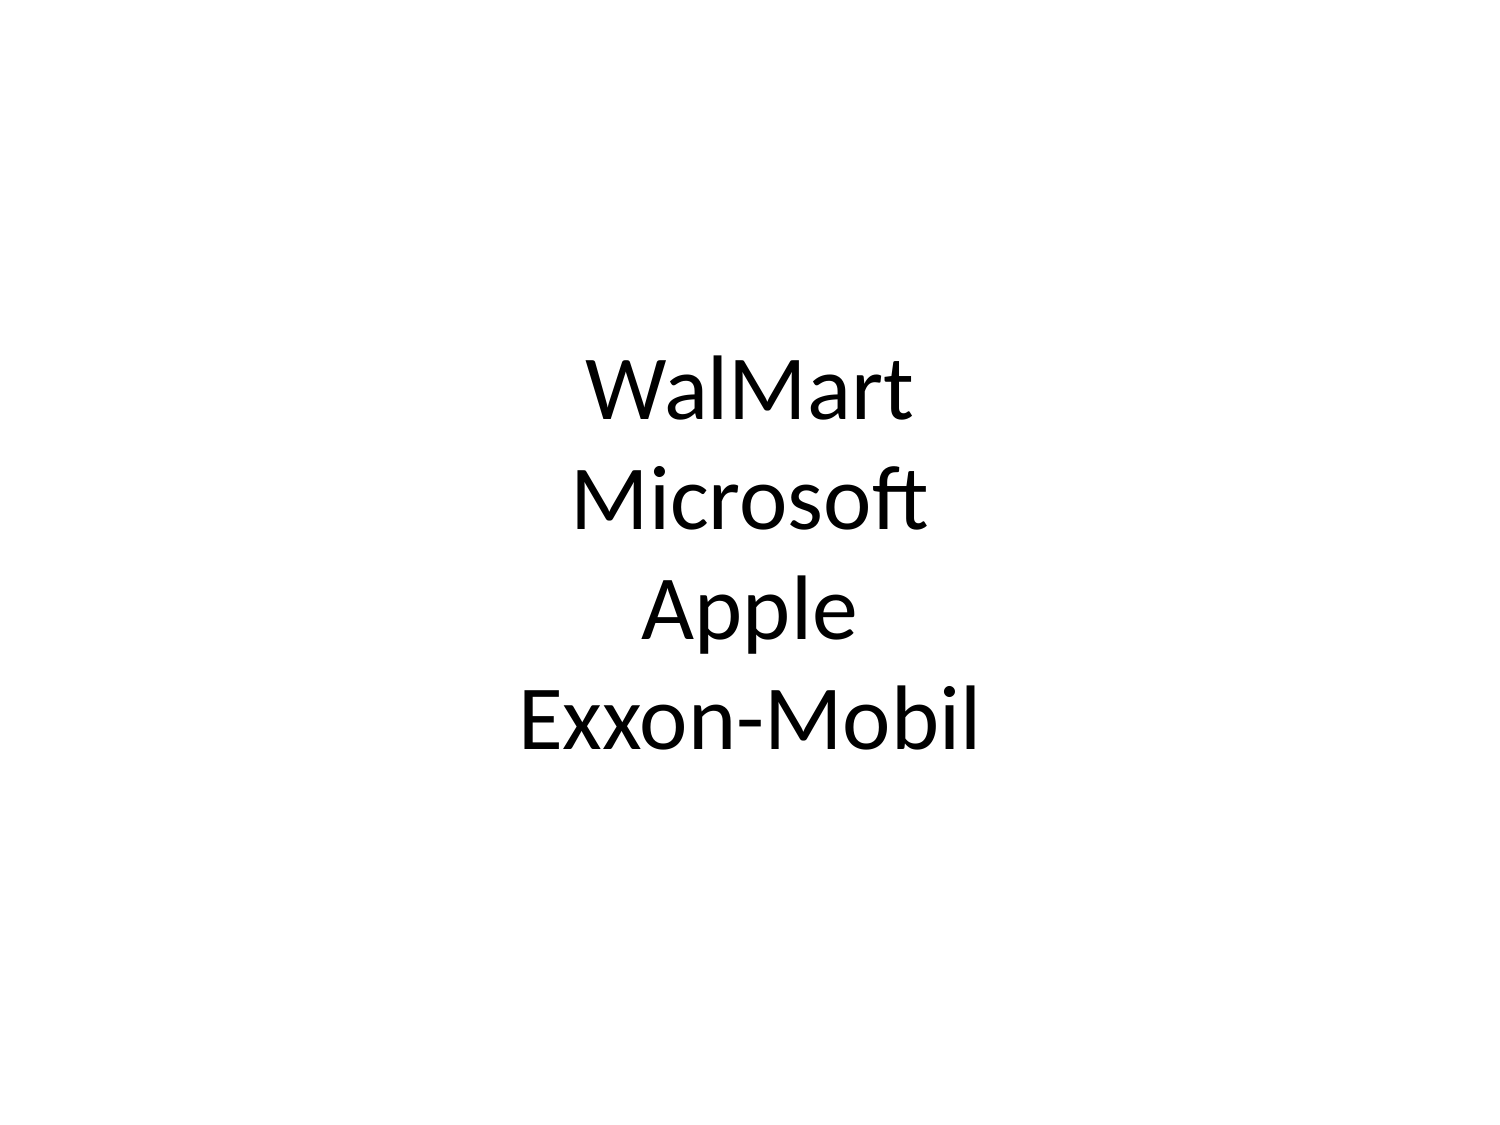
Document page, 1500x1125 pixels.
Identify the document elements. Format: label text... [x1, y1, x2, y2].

title WalMart Microsoft Apple Exxon-Mobil [74, 44, 1426, 1051]
